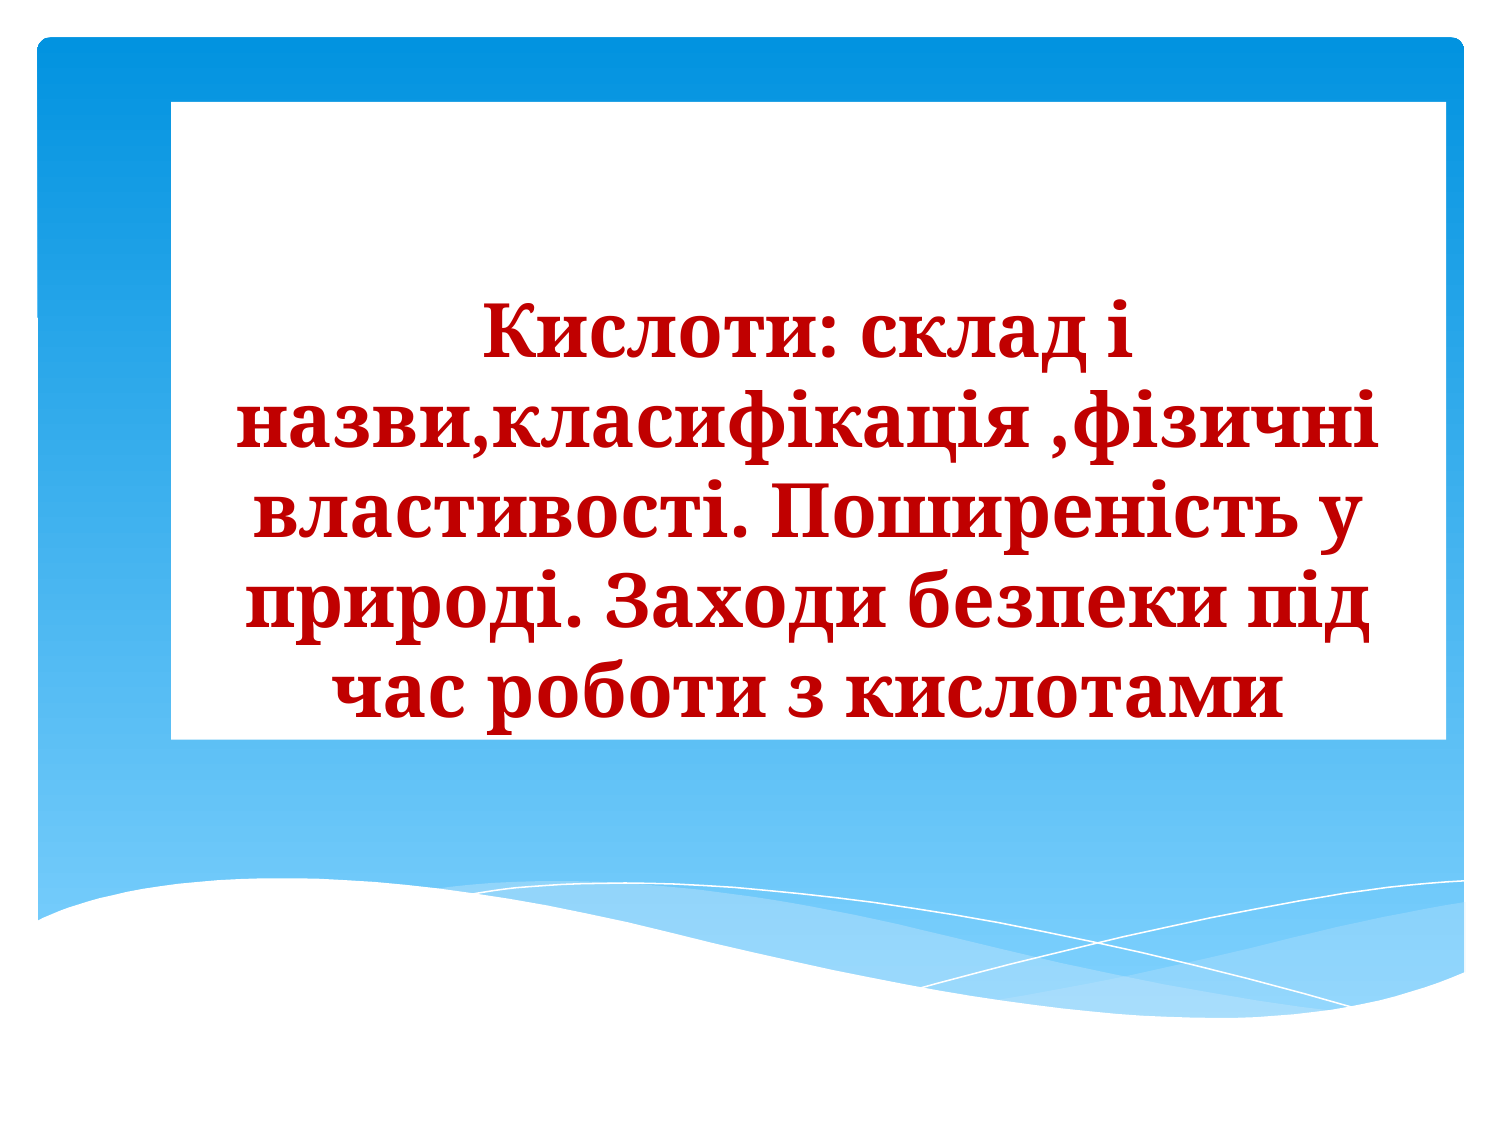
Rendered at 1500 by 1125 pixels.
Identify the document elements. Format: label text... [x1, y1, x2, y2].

title Кислоти: склад і назви,класифікація ,фізичні властивості. Поширеність у природі. Заходи безпеки під час роботи з кислотами [171, 101, 1447, 740]
